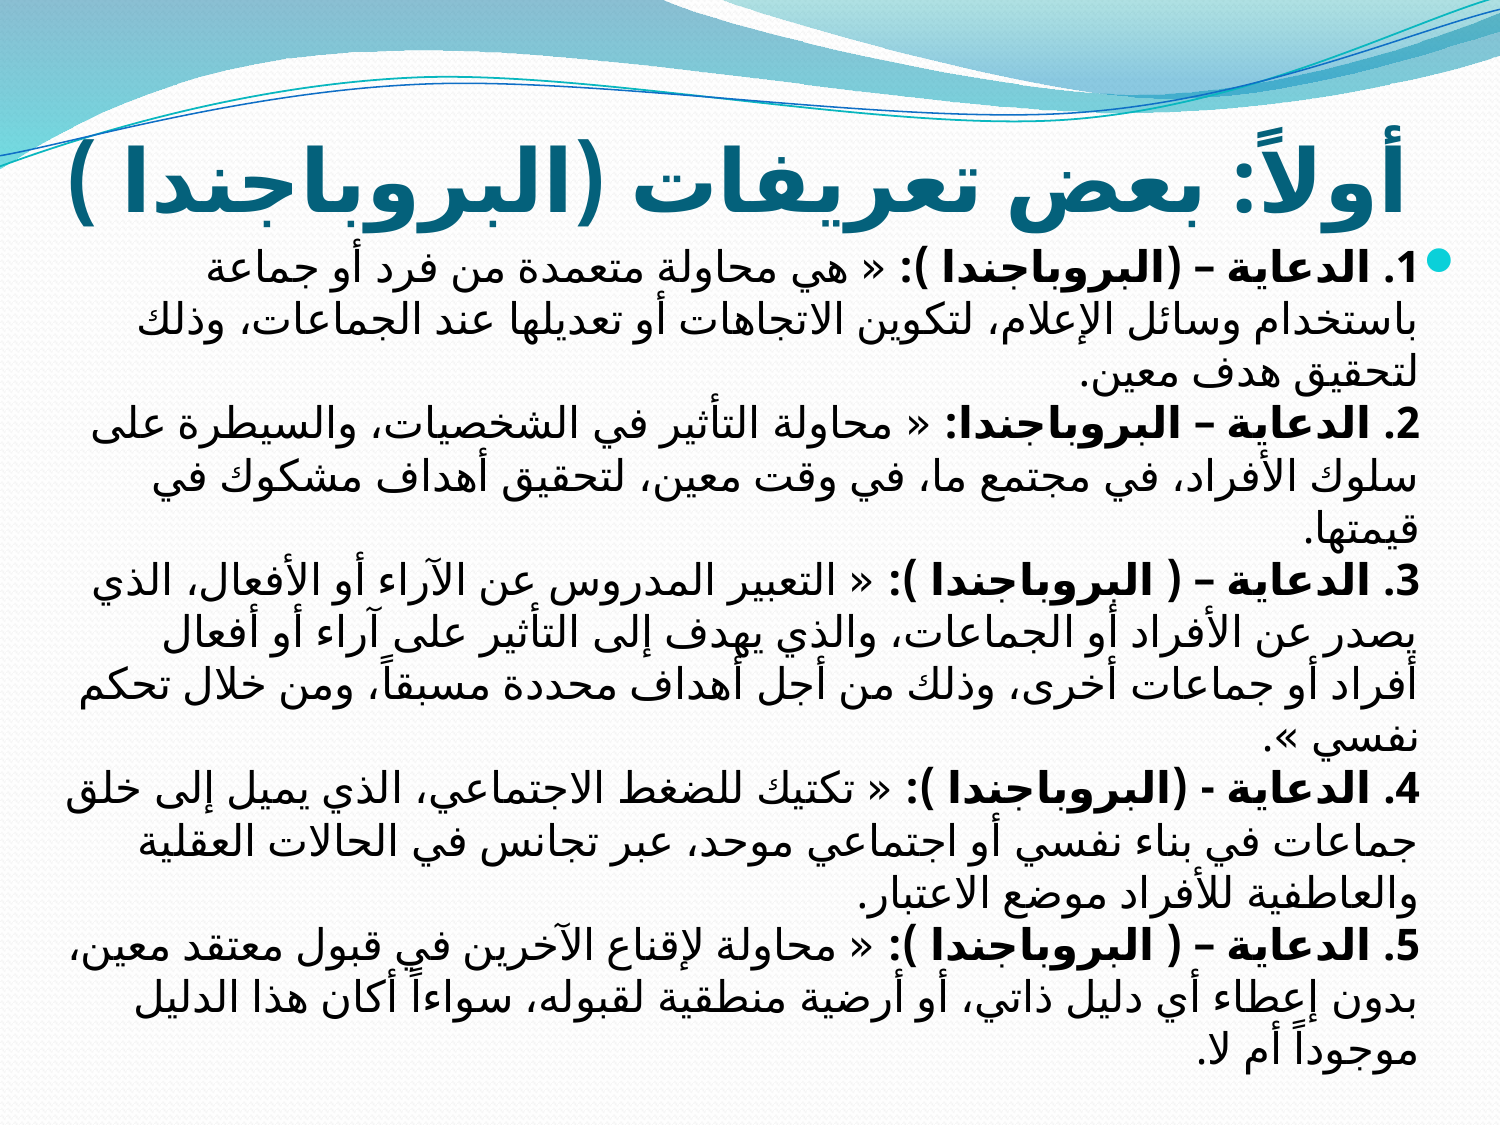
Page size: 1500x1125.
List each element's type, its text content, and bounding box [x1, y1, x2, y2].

list 1. الدعاية – (البروباجندا ): « هي محاولة متعمدة من فرد أو جماعة باستخدام وسائل الإعلام، لتكوين الاتجاهات أو تعديلها عند الجماعات، وذلك لتحقيق هدف معين. 2. الدعاية – البروباجندا: « محاولة التأثير في الشخصيات، والسيطرة على سلوك الأفراد، في مجتمع ما، في وقت معين، لتحقيق أهداف مشكوك في قيمتها. 3. الدعاية – ( البروباجندا ): « التعبير المدروس عن الآراء أو الأفعال، الذي يصدر عن الأفراد أو الجماعات، والذي يهدف إلى التأثير على آراء أو أفعال أفراد أو جماعات أخرى، وذلك من أجل أهداف محددة مسبقاً، ومن خلال تحكم نفسي ». 4. الدعاية - (البروباجندا ): « تكتيك للضغط الاجتماعي، الذي يميل إلى خلق جماعات في بناء نفسي أو اجتماعي موحد، عبر تجانس في الحالات العقلية والعاطفية للأفراد موضع الاعتبار. 5. الدعاية – ( البروباجندا ): « محاولة لإقناع الآخرين في قبول معتقد معين، بدون إعطاء أي دليل ذاتي، أو أرضية منطقية لقبوله، سواءاً أكان هذا الدليل موجوداً أم لا. [50, 231, 1474, 1083]
title أولاً: بعض تعريفات (البروباجندا ) [64, 42, 1415, 231]
